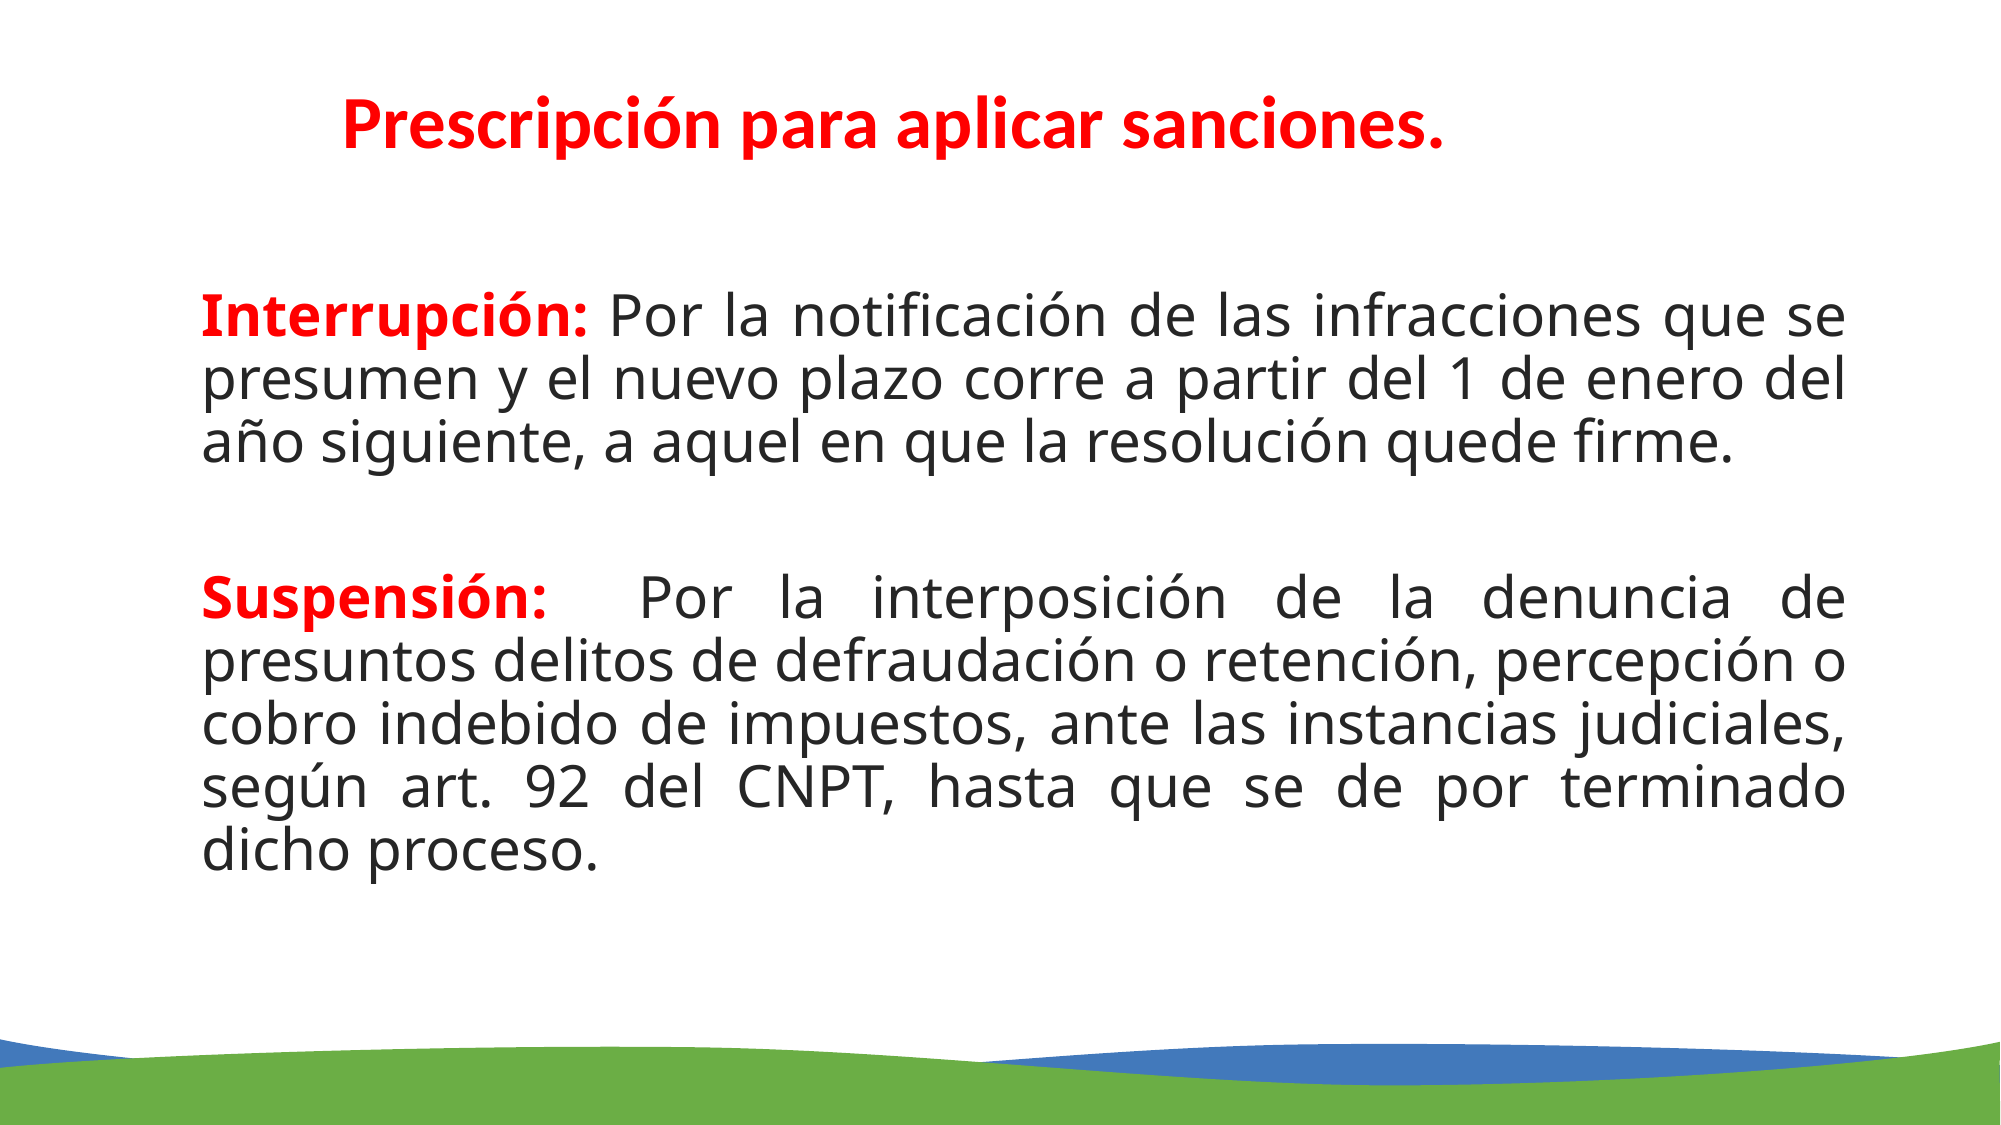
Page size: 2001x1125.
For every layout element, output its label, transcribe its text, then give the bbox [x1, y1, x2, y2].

text_box Interrupción: Por la notificación de las infracciones que se presumen y el nuevo plazo corre a partir del 1 de enero del año siguiente, a aquel en que la resolución quede firme. Suspensión: Por la interposición de la denuncia de presuntos delitos de defraudación o retención, percepción o cobro indebido de impuestos, ante las instancias judiciales, según art. 92 del CNPT, hasta que se de por terminado dicho proceso. [186, 208, 1863, 1015]
title Prescripción para aplicar sanciones. [327, 59, 1712, 190]
